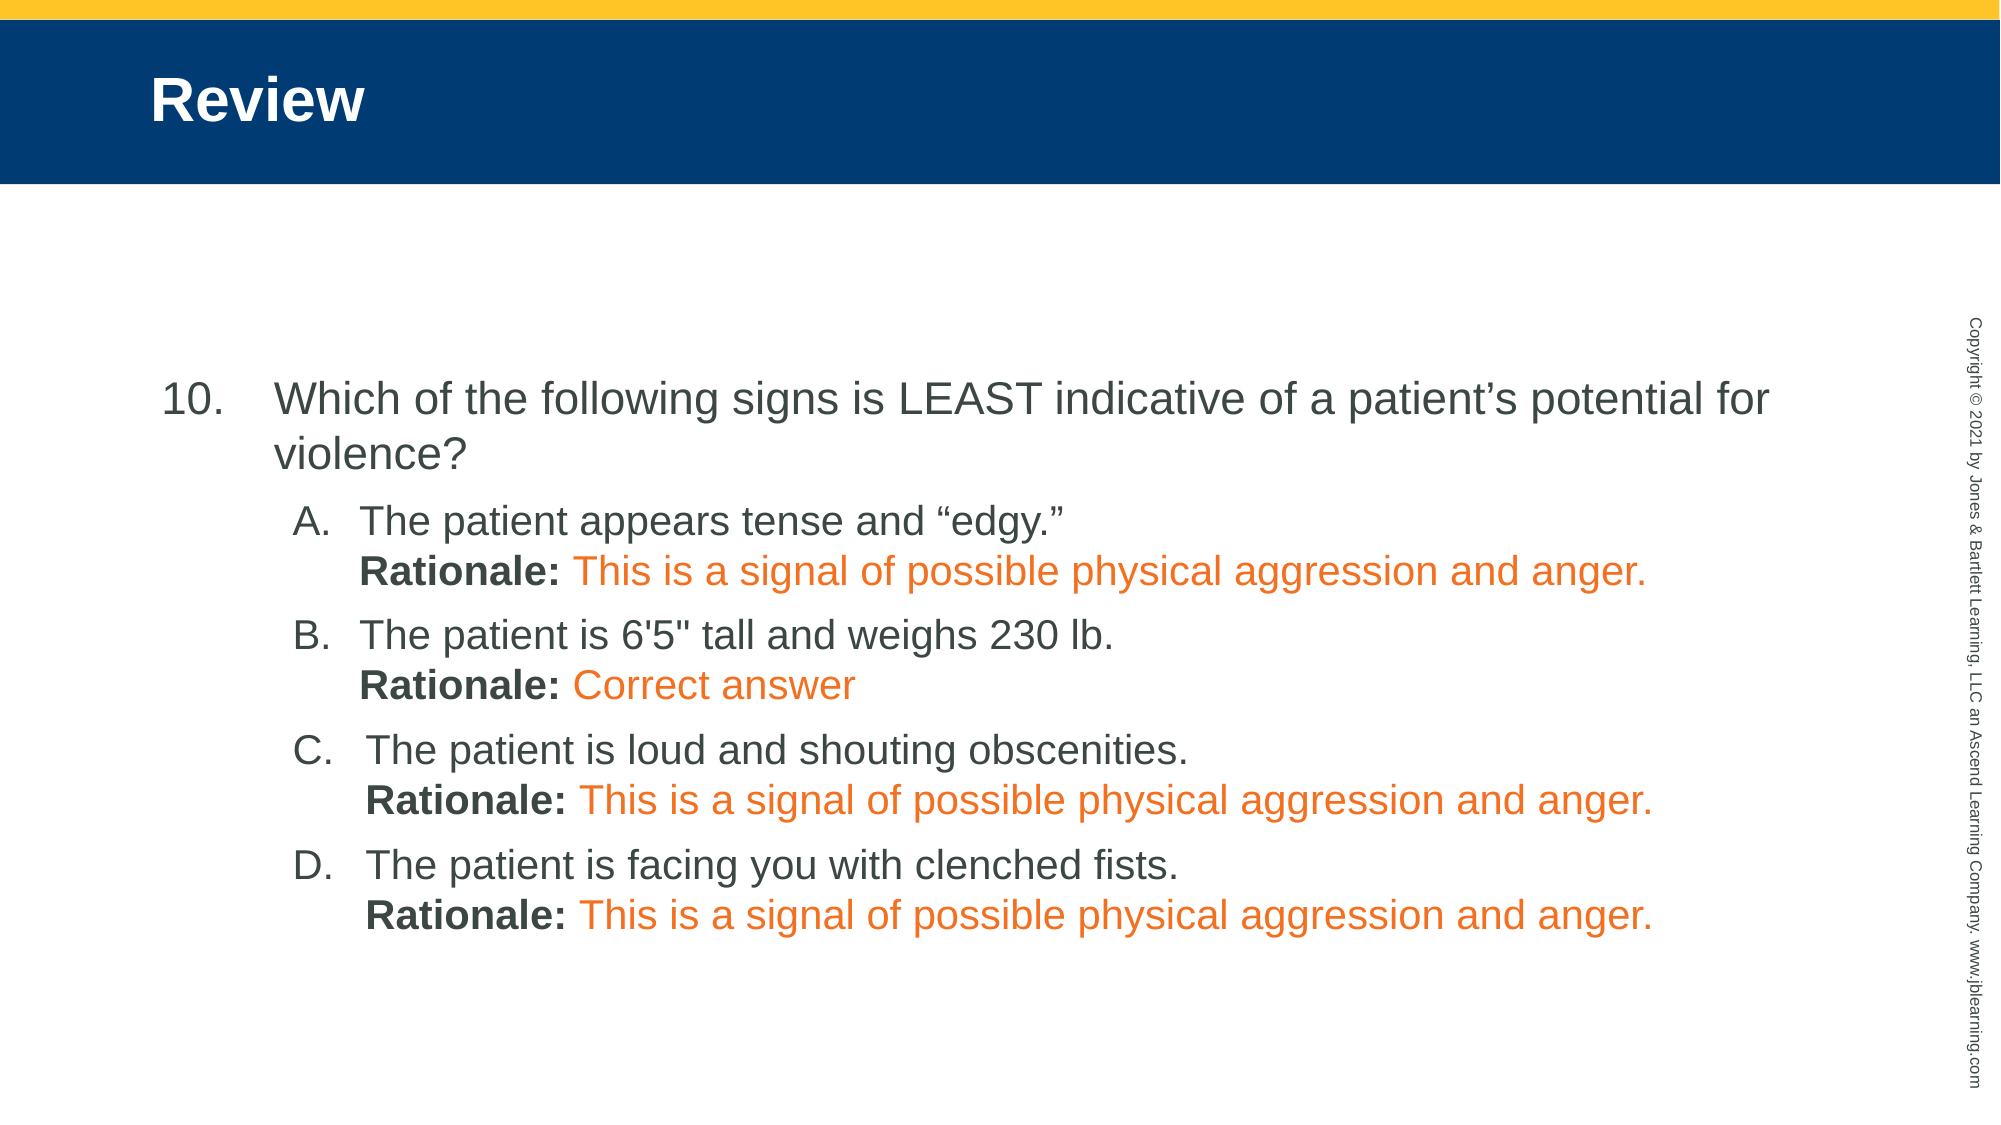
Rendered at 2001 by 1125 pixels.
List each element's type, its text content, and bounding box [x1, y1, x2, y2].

title Review [0, 19, 2000, 185]
list Which of the following signs is LEAST indicative of a patient’s potential for violence? The patient appears tense and “edgy.” Rationale: This is a signal of possible physical aggression and anger. The patient is 6'5" tall and weighs 230 lb. Rationale: Correct answer The patient is loud and shouting obscenities. Rationale: This is a signal of possible physical aggression and anger. The patient is facing you with clenched fists. Rationale: This is a signal of possible physical aggression and anger. [146, 361, 1859, 1016]
